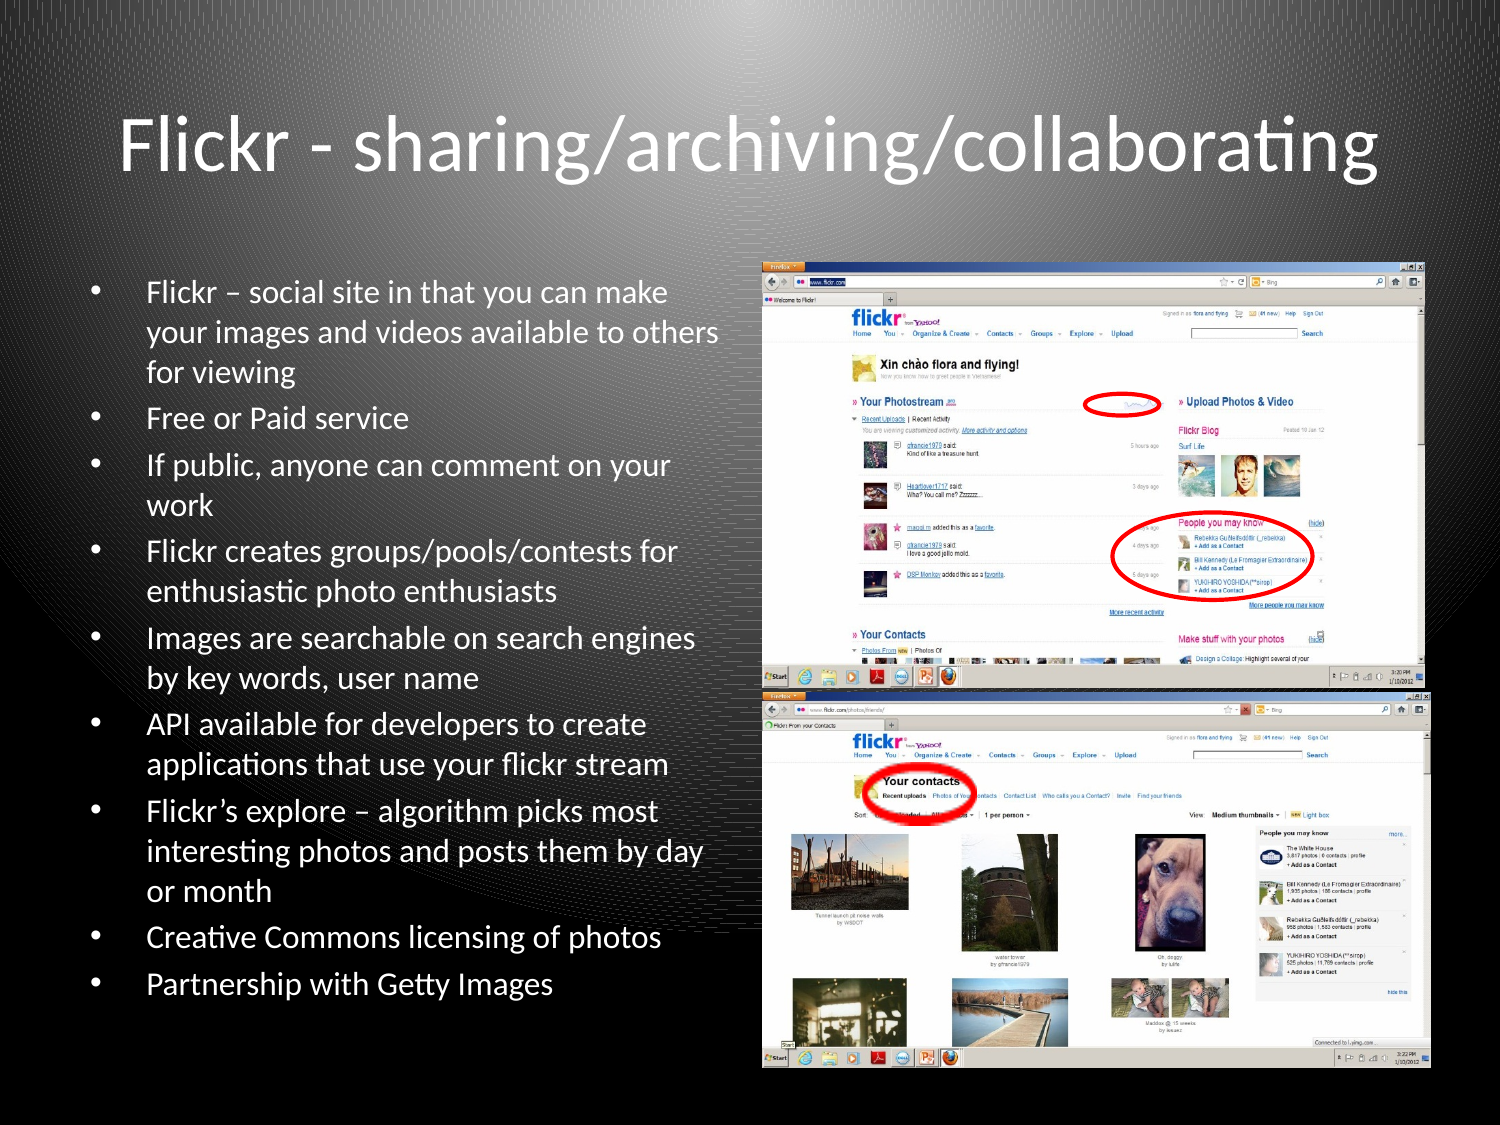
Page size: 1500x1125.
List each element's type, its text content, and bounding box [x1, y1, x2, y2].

picture [762, 692, 1431, 1069]
title Flickr - sharing/archiving/collaborating [75, 45, 1425, 233]
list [762, 262, 1426, 688]
list Flickr – social site in that you can make your images and videos available to others for viewing Free or Paid service If public, anyone can comment on your work Flickr creates groups/pools/contests for enthusiastic photo enthusiasts Images are searchable on search engines by key words, user name API available for developers to create applications that use your flickr stream Flickr’s explore – algorithm picks most interesting photos and posts them by day or month Creative Commons licensing of photos Partnership with Getty Images [75, 262, 738, 1005]
